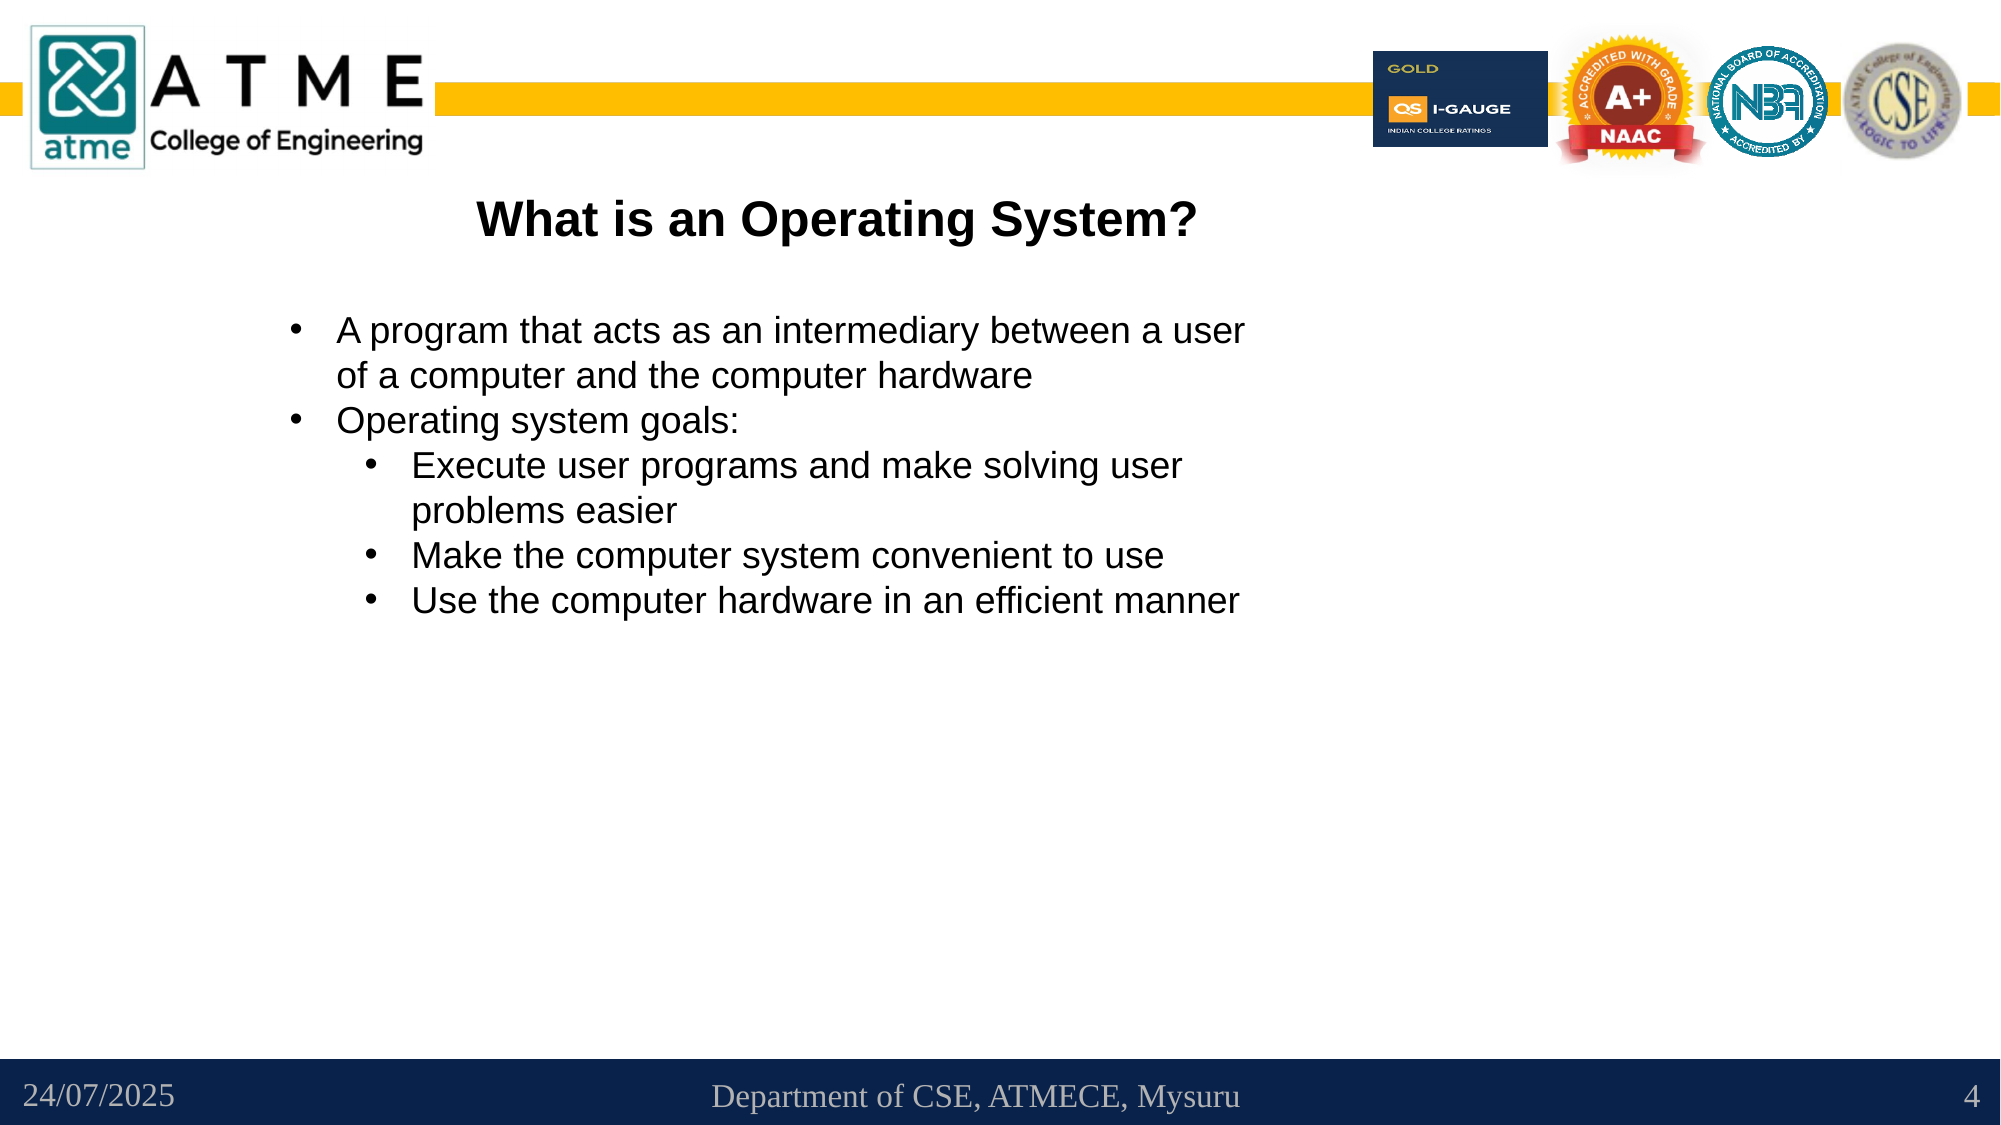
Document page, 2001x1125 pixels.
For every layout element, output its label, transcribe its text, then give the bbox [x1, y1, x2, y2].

text_box What is an Operating System? [461, 179, 1472, 254]
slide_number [22, 1072, 414, 1114]
text_box A program that acts as an intermediary between a user of a computer and the computer hardware Operating system goals: Execute user programs and make solving user problems easier Make the computer system convenient to use Use the computer hardware in an efficient manner [274, 298, 1285, 629]
picture [22, 15, 435, 178]
footer Department of CSE, ATMECE, Mysuru [461, 1074, 1492, 1115]
slide_number 4 [1520, 1074, 1981, 1115]
picture [1840, 26, 1968, 176]
picture [1373, 20, 1828, 180]
picture [0, 1059, 2001, 1125]
